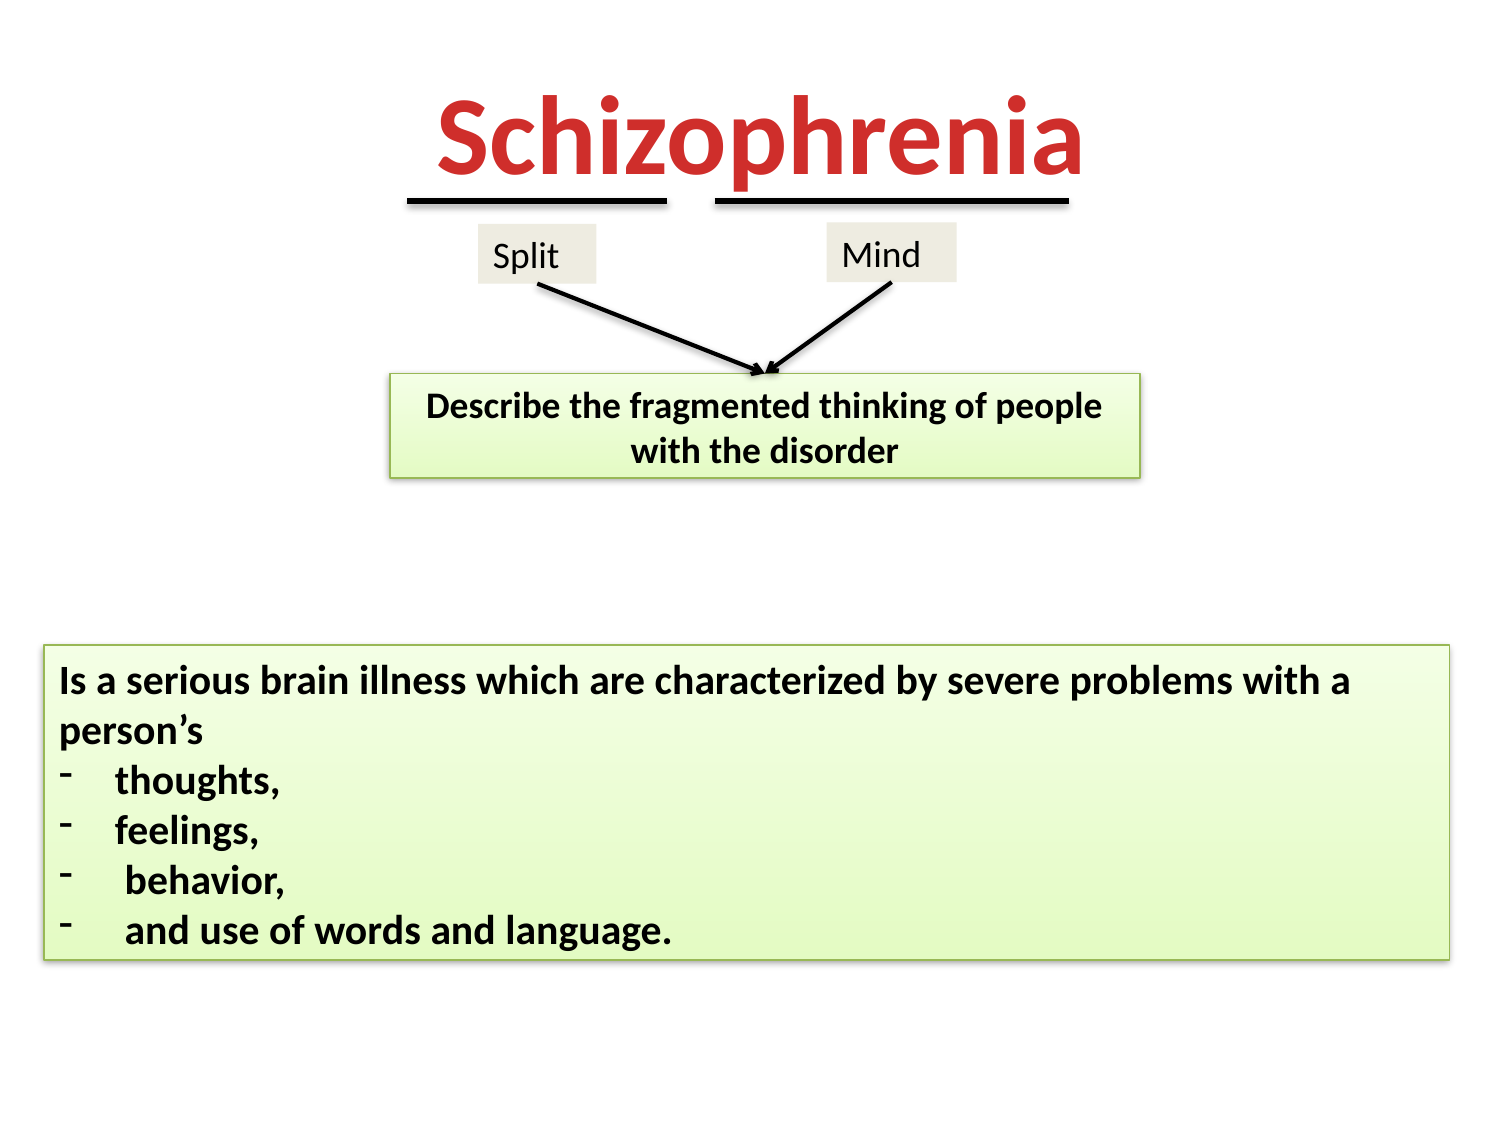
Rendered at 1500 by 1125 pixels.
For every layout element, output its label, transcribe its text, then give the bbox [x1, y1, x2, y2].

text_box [764, 282, 892, 374]
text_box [537, 284, 766, 374]
text_box Schizophrenia [391, 54, 1102, 205]
text_box Mind [826, 222, 957, 283]
text_box Split [478, 223, 597, 284]
text_box Is a serious brain illness which are characterized by severe problems with a person’s thoughts, feelings, behavior, and use of words and language. [43, 644, 1450, 961]
text_box Describe the fragmented thinking of people with the disorder [389, 373, 1141, 479]
